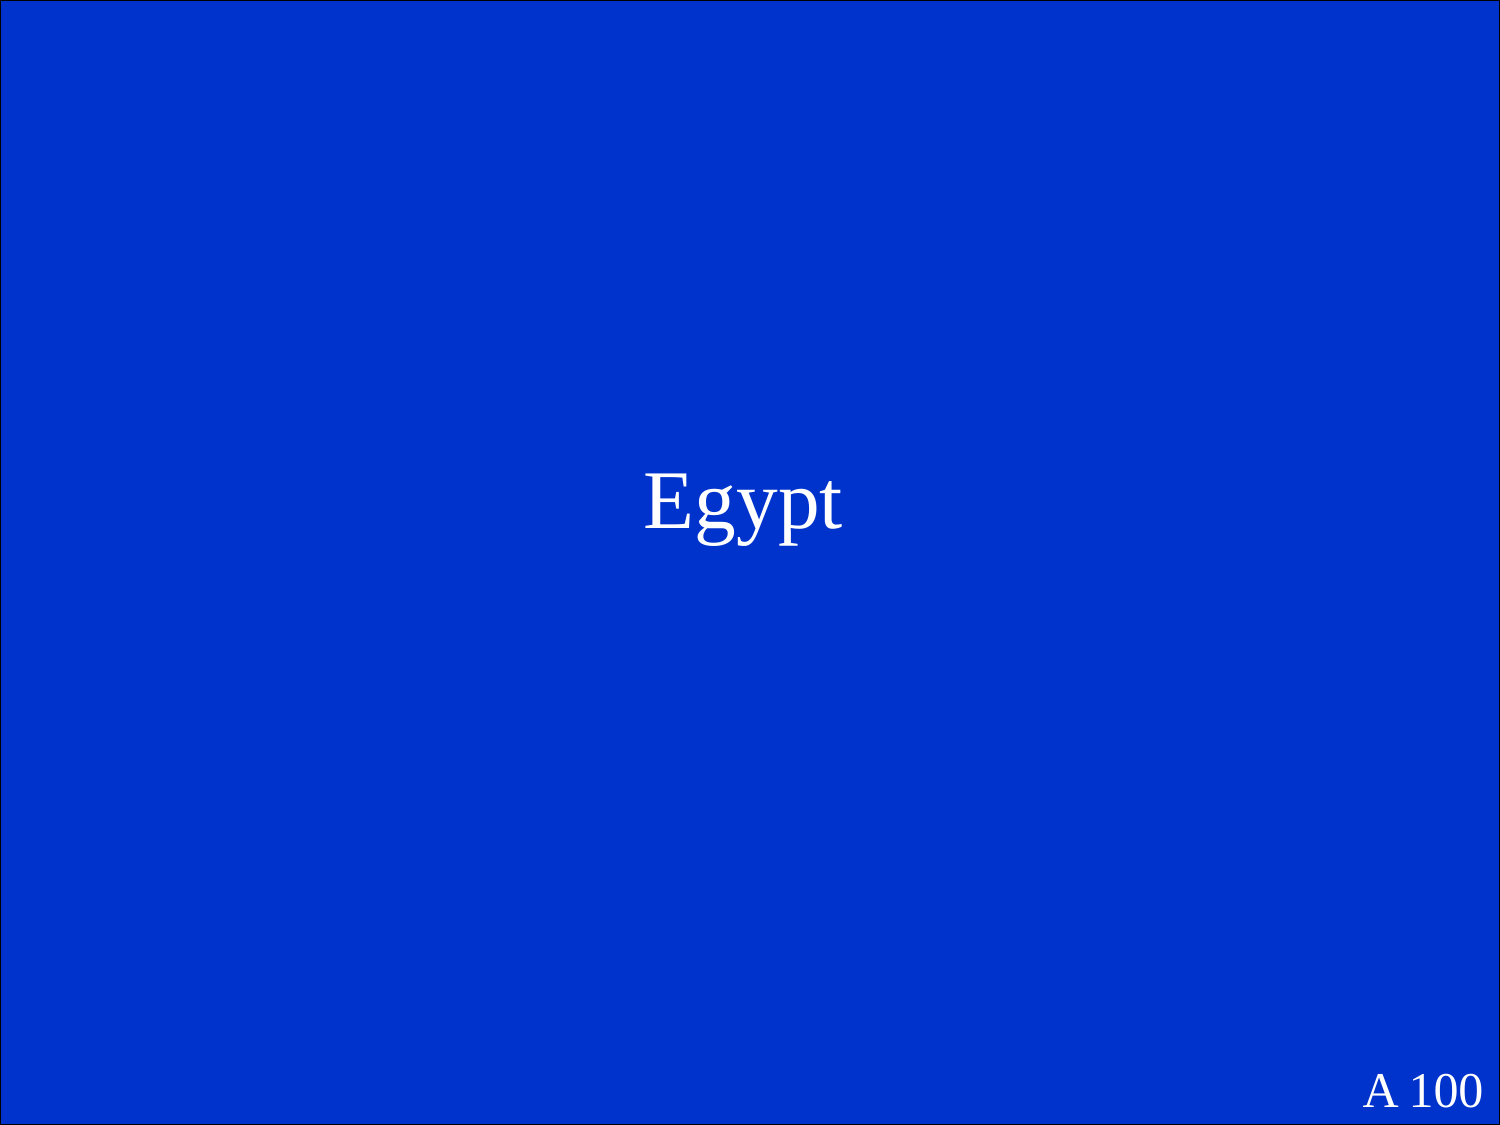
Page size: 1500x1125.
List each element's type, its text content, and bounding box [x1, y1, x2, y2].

text_box [0, 0, 1500, 1125]
text_box Egypt [224, 437, 1263, 553]
text_box A 100 [1347, 1049, 1499, 1125]
